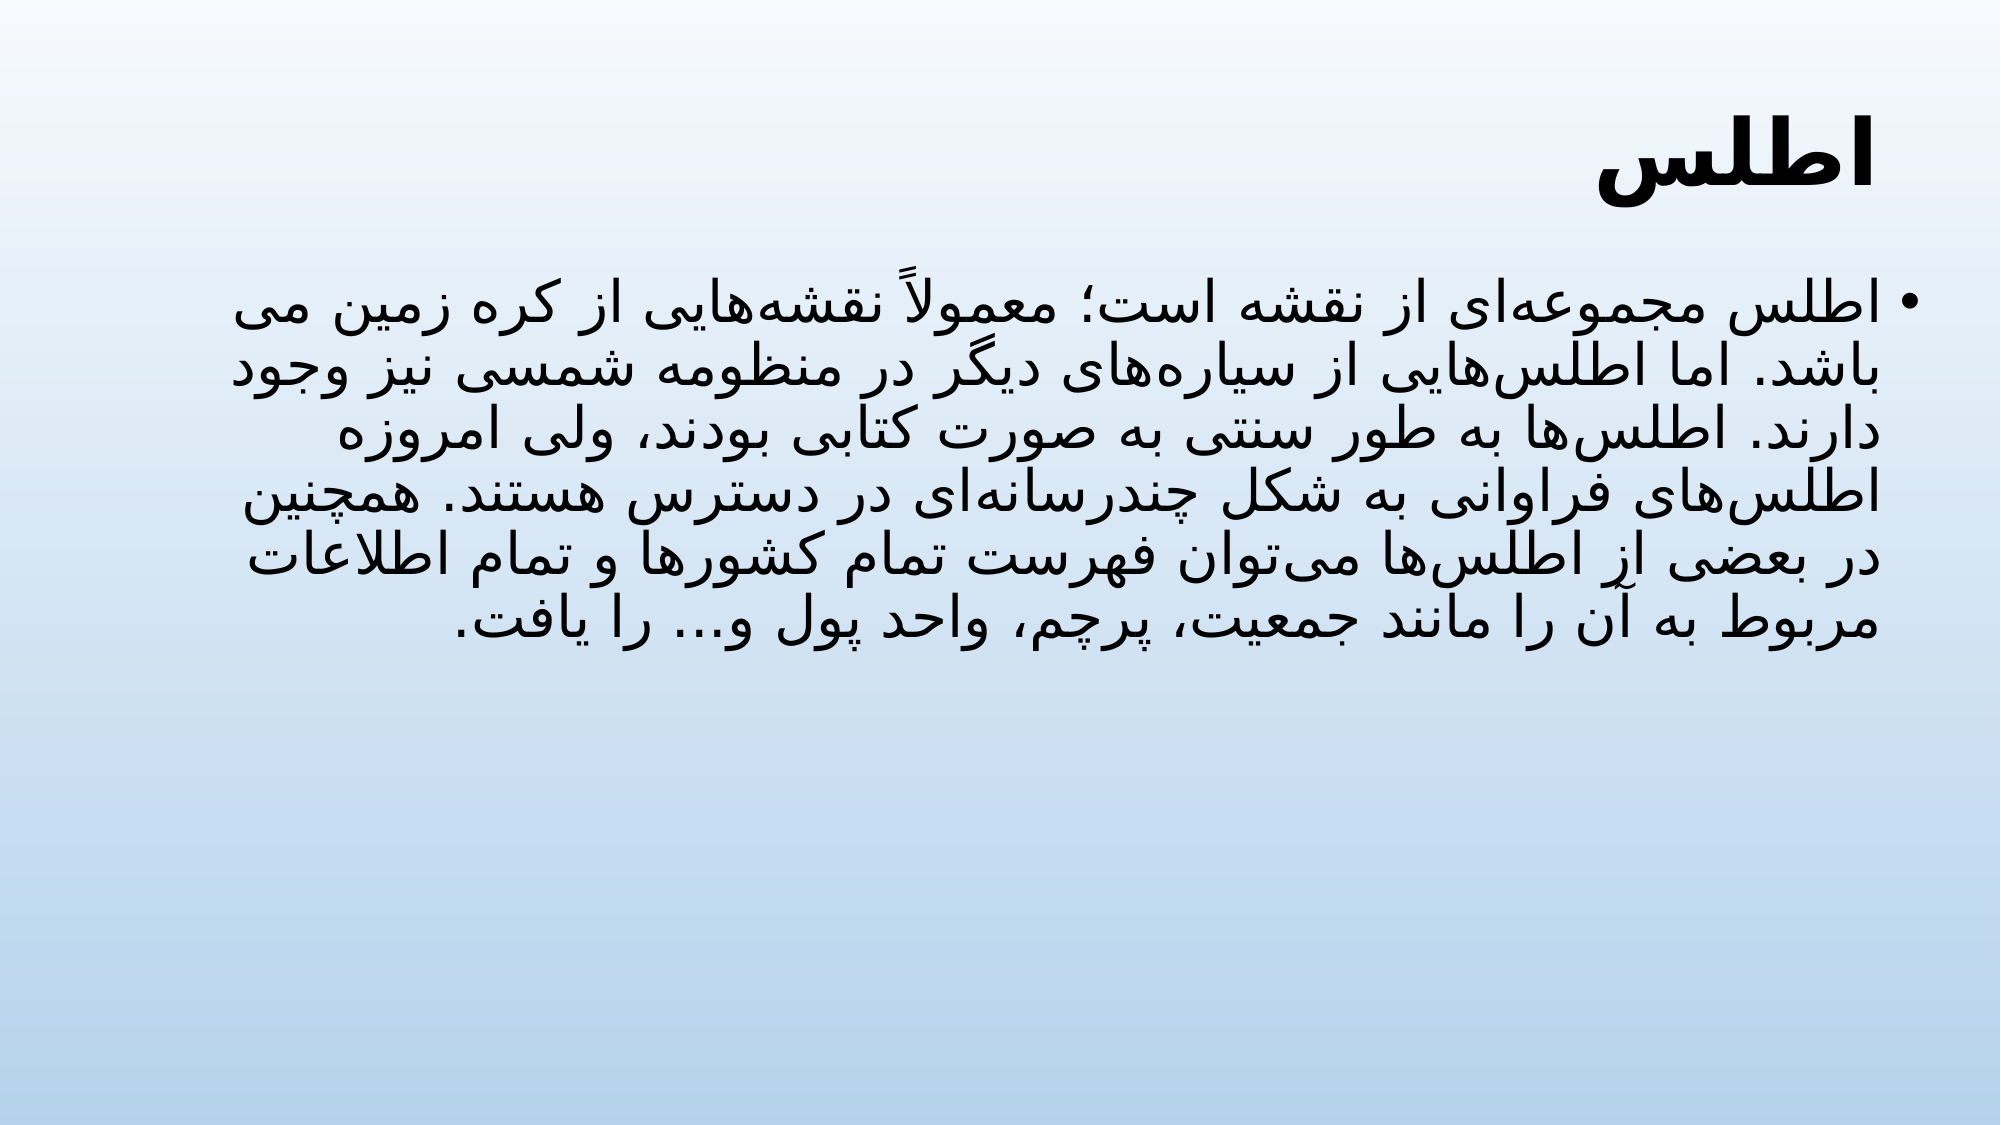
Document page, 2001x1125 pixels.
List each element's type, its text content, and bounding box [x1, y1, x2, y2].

title اطلس [168, 47, 1894, 265]
list اطلس مجموعه‌ای از نقشه است؛ معمولاً نقشه‌هایی از کره زمین می باشد. اما اطلس‌هایی از سیاره‌های دیگر در منظومه شمسی نیز وجود دارند. اطلس‌ها به طور سنتی به صورت کتابی بودند، ولی امروزه اطلس‌های فراوانی به شکل چندرسانه‌ای در دسترس هستند. همچنین در بعضی از اطلس‌ها می‌توان فهرست تمام کشورها و تمام اطلاعات مربوط به آن را مانند جمعیت، پرچم، واحد پول و... را یافت. [210, 264, 1936, 979]
